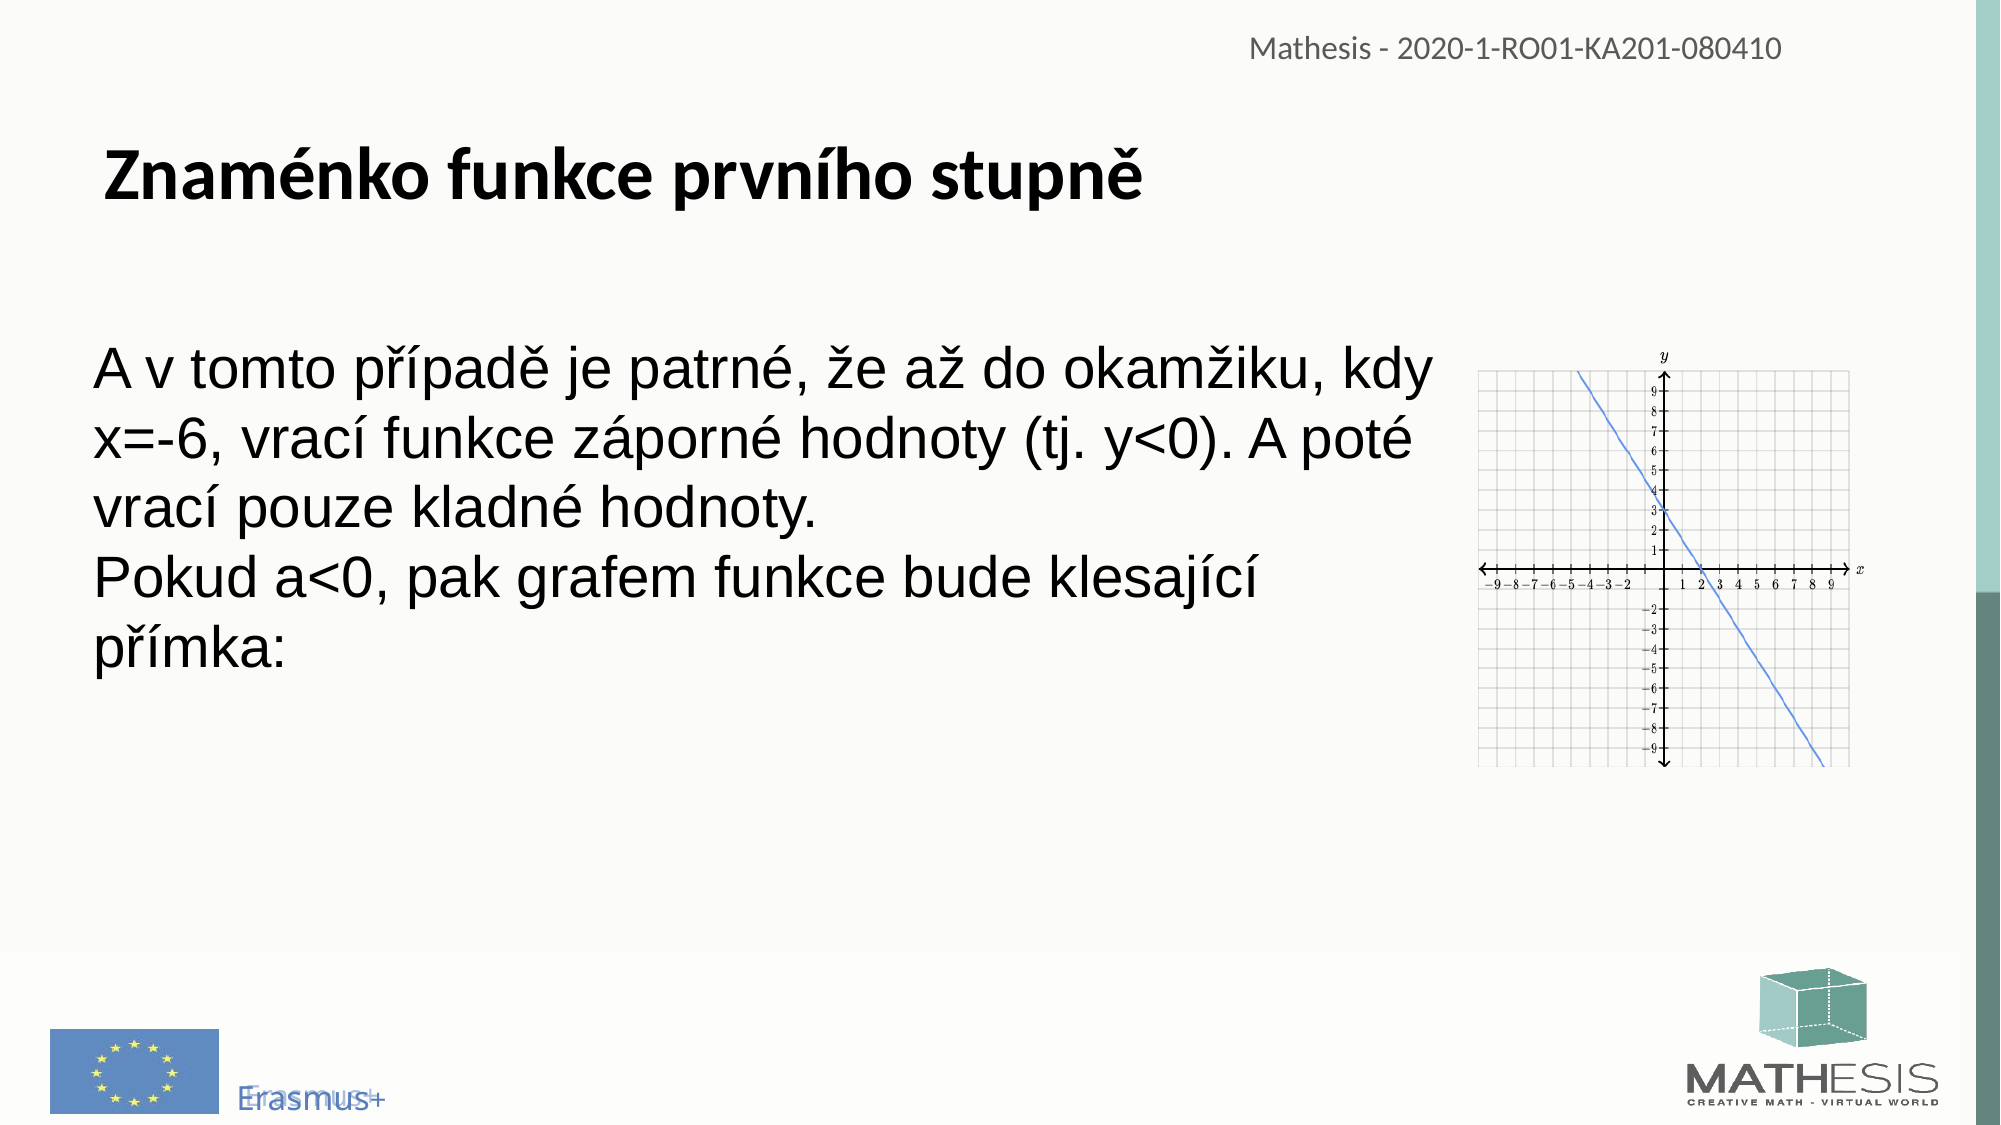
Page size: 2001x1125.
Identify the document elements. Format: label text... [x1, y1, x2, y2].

text_box Δ>0 [1976, 0, 2000, 1125]
text_box Δ>0 [50, 1029, 219, 1114]
title Znaménko funkce prvního stupně [89, 117, 1790, 344]
picture [1478, 346, 1872, 767]
subtitle A v tomto případě je patrné, že až do okamžiku, kdy x=-6, vrací funkce záporné hodnoty (tj. y<0). A poté vrací pouze kladné hodnoty. Pokud a<0, pak grafem funkce bude klesající přímka: [78, 322, 1479, 610]
text_box Δ>0 [1664, 928, 1961, 1125]
